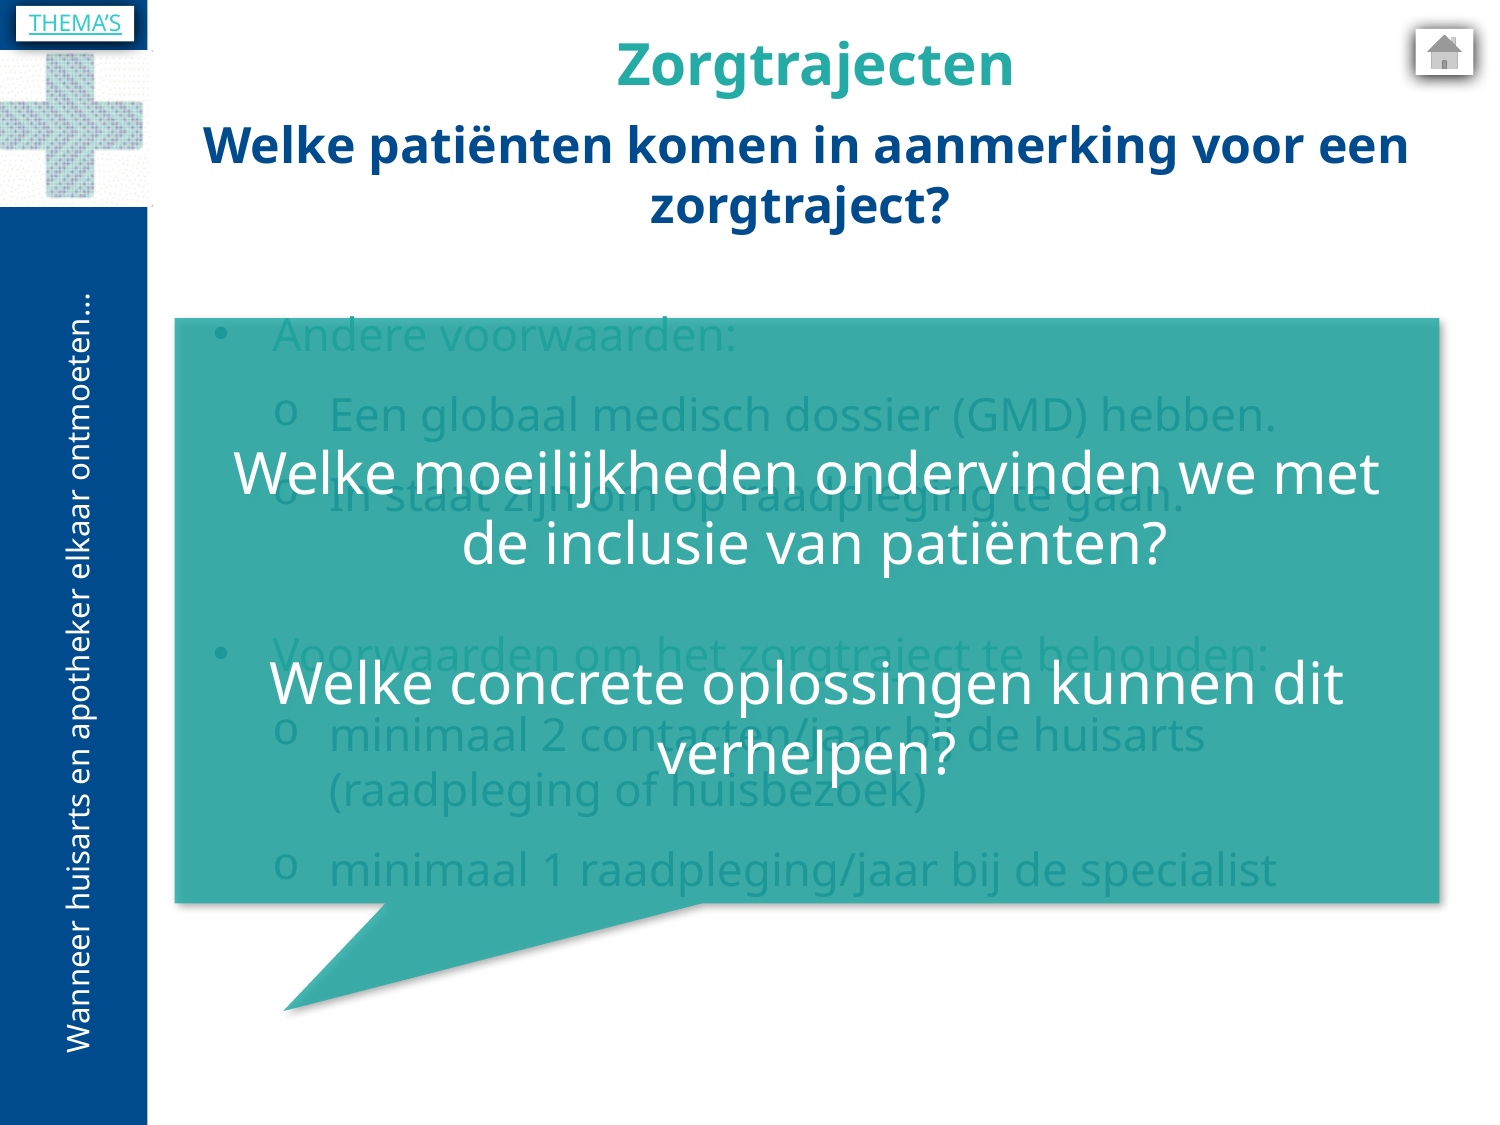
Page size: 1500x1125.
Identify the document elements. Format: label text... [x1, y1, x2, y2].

list Zorgtrajecten [174, 28, 1458, 105]
text_box Welke moeilijkheden ondervinden we met de inclusie van patiënten? Welke concrete oplossingen kunnen dit verhelpen? [173, 317, 1441, 1012]
text_box Welke patiënten komen in aanmerking voor een zorgtraject? [156, 105, 1458, 241]
text_box THEMA’S [15, 5, 135, 42]
text_box [1415, 28, 1474, 76]
list Andere voorwaarden: Een globaal medisch dossier (GMD) hebben. In staat zijn om op raadpleging te gaan. Voorwaarden om het zorgtraject te behouden: minimaal 2 contacten/jaar bij de huisarts (raadpleging of huisbezoek) minimaal 1 raadpleging/jaar bij de specialist [198, 297, 1458, 1110]
picture [0, 50, 154, 207]
